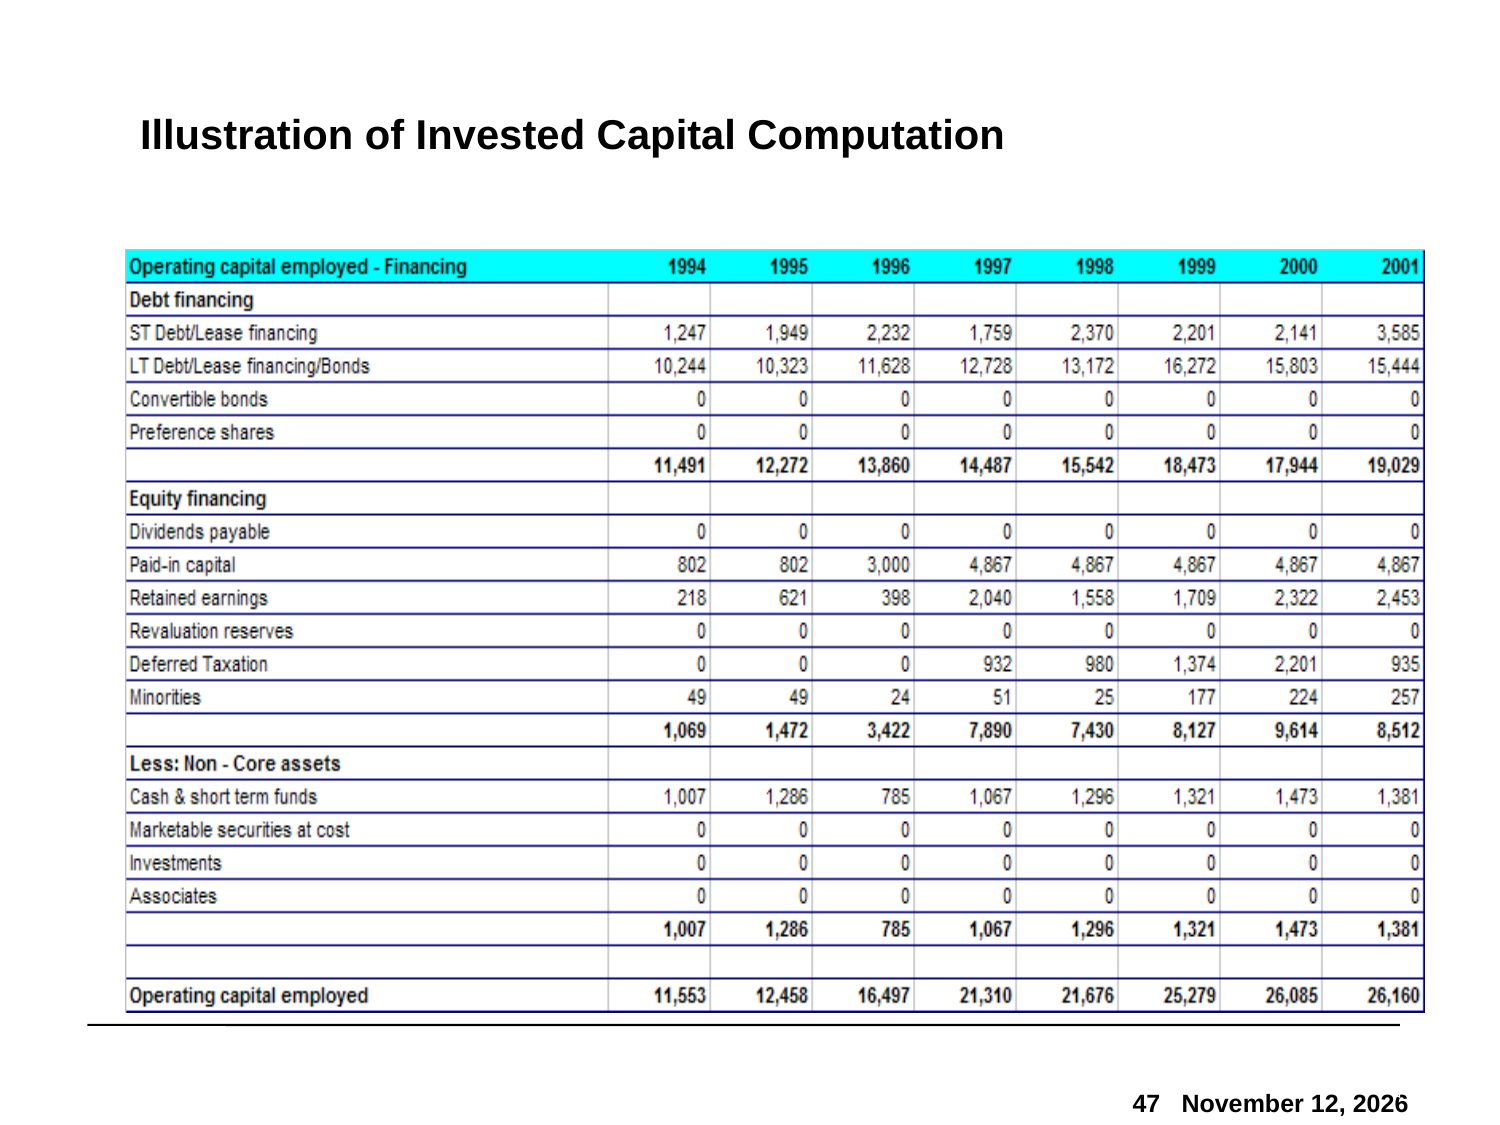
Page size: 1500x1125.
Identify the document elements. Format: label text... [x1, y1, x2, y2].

title Illustration of Invested Capital Computation [124, 99, 1401, 226]
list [124, 249, 1426, 1013]
